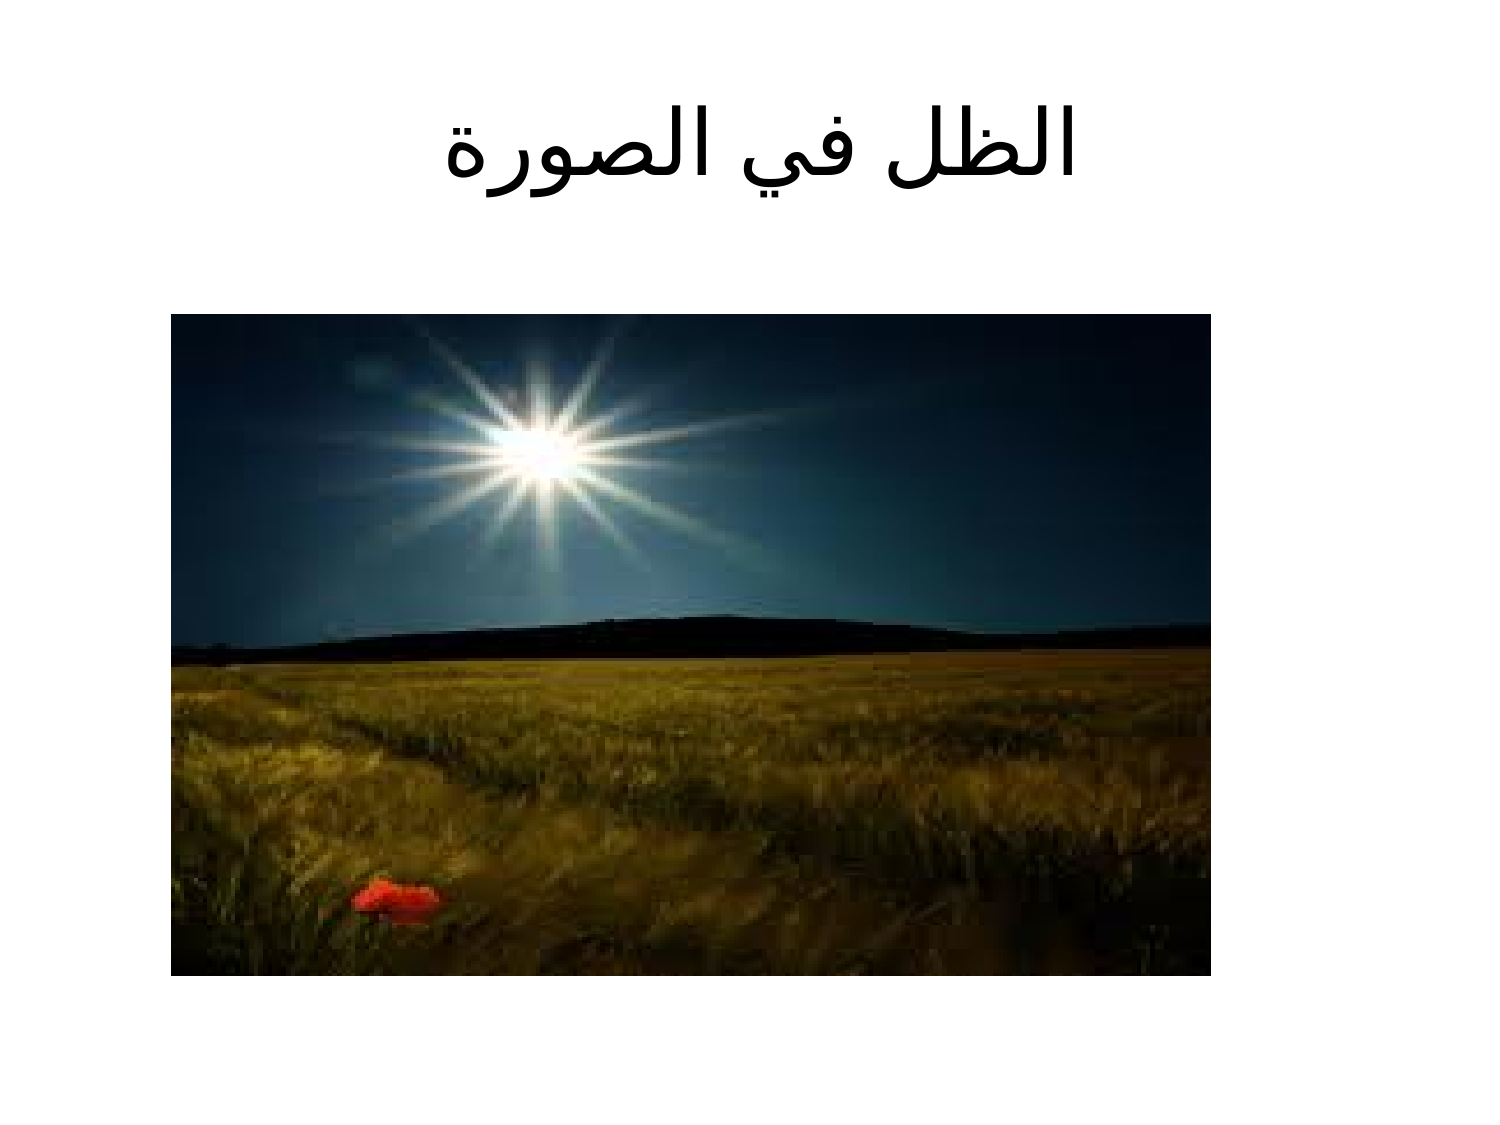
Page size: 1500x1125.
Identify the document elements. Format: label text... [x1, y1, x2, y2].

title الظل في الصورة [75, 45, 1425, 233]
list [170, 314, 1211, 977]
